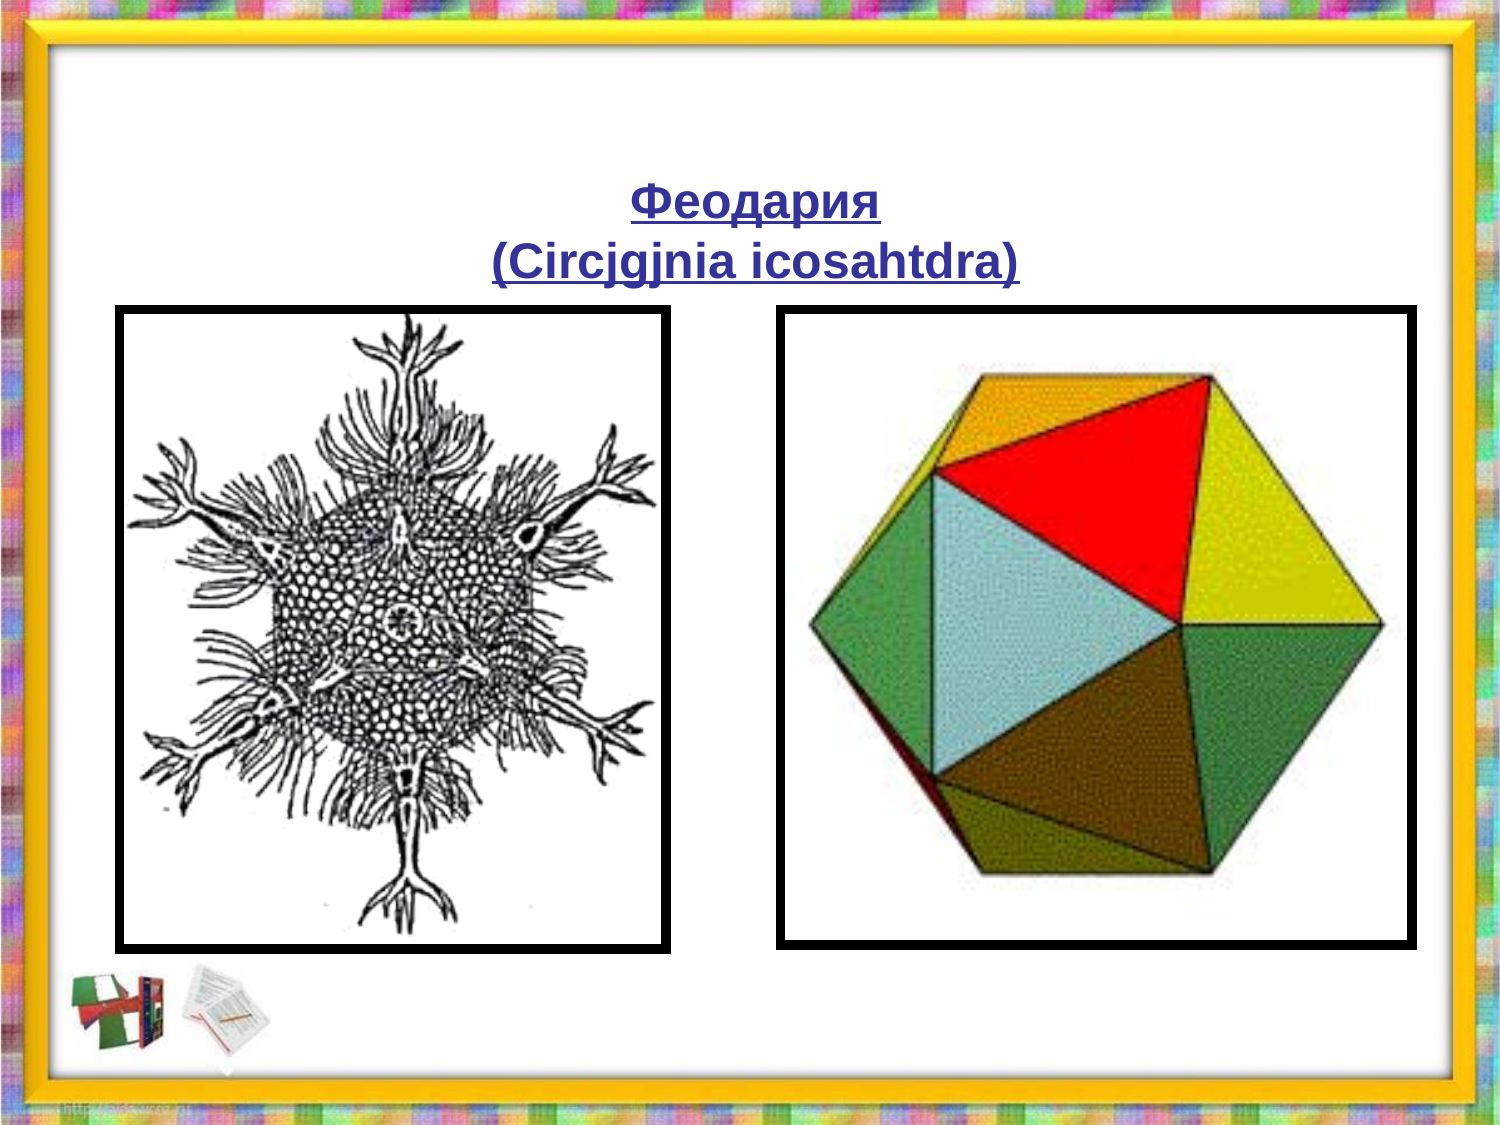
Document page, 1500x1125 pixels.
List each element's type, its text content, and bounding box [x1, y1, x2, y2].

picture [0, 0, 1500, 1125]
text_box Феодария (Circjgjnia icosahtdra) [477, 160, 1035, 296]
